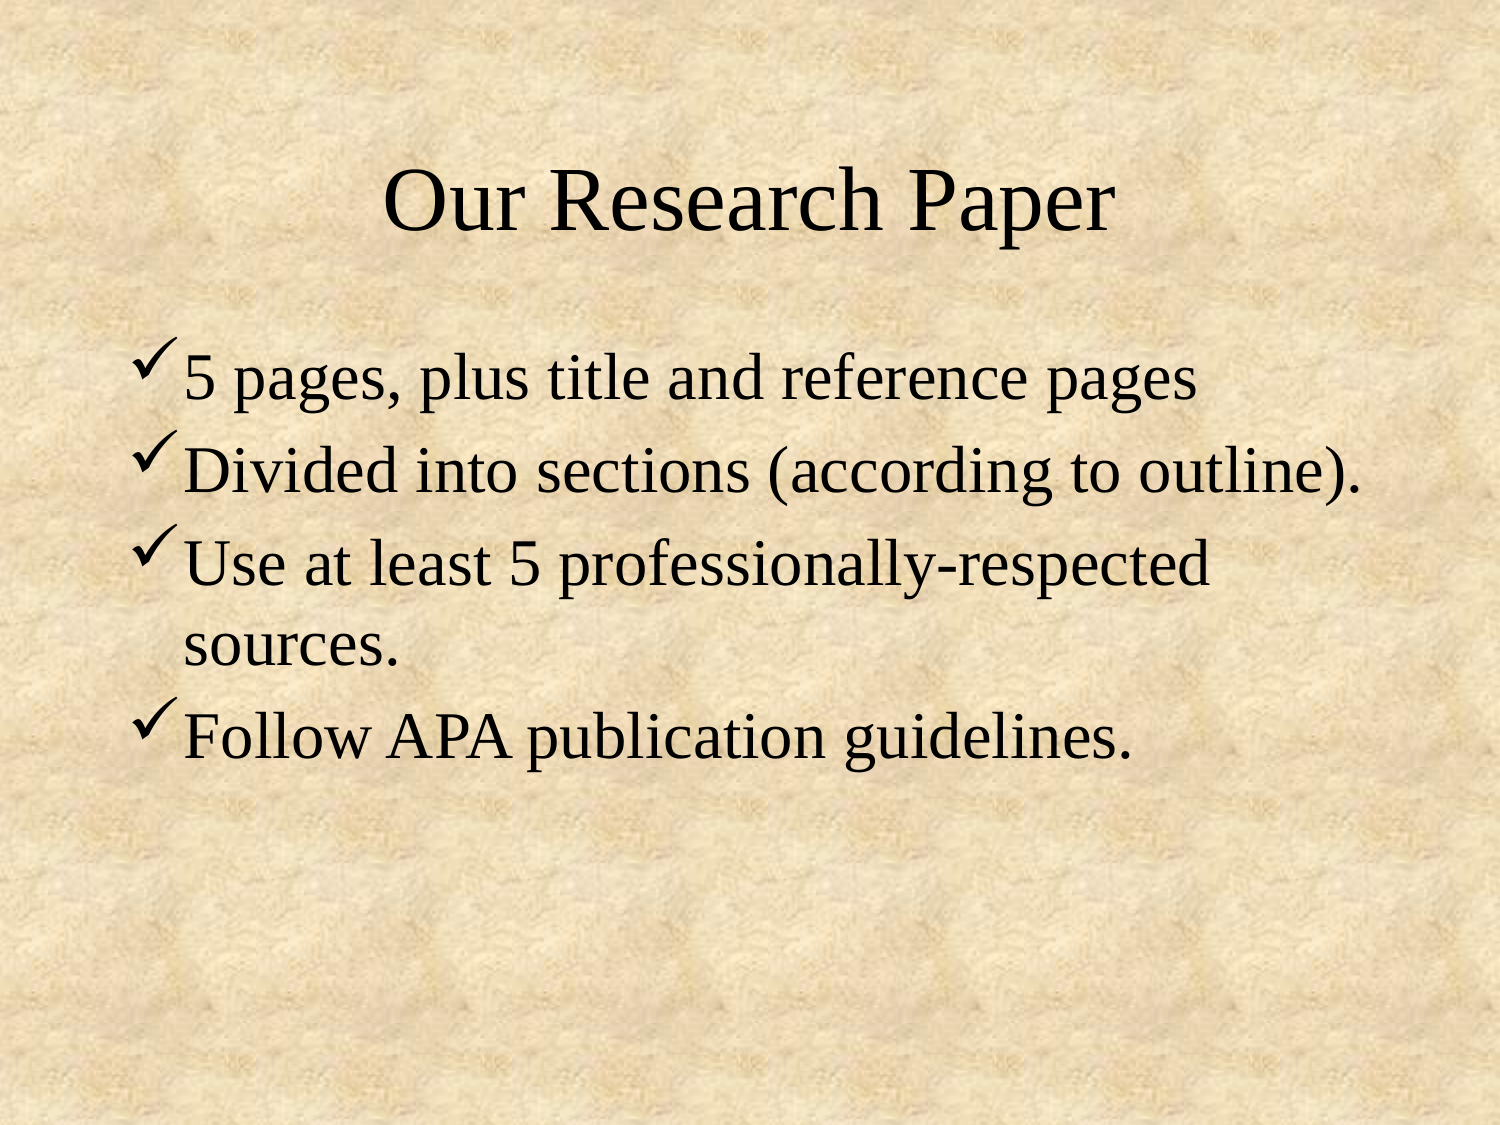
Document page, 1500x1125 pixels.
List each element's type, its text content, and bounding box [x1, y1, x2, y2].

picture [0, 0, 1500, 1125]
list 5 pages, plus title and reference pages Divided into sections (according to outline). Use at least 5 professionally-respected sources. Follow APA publication guidelines. [112, 324, 1388, 1001]
title Our Research Paper [112, 99, 1388, 288]
